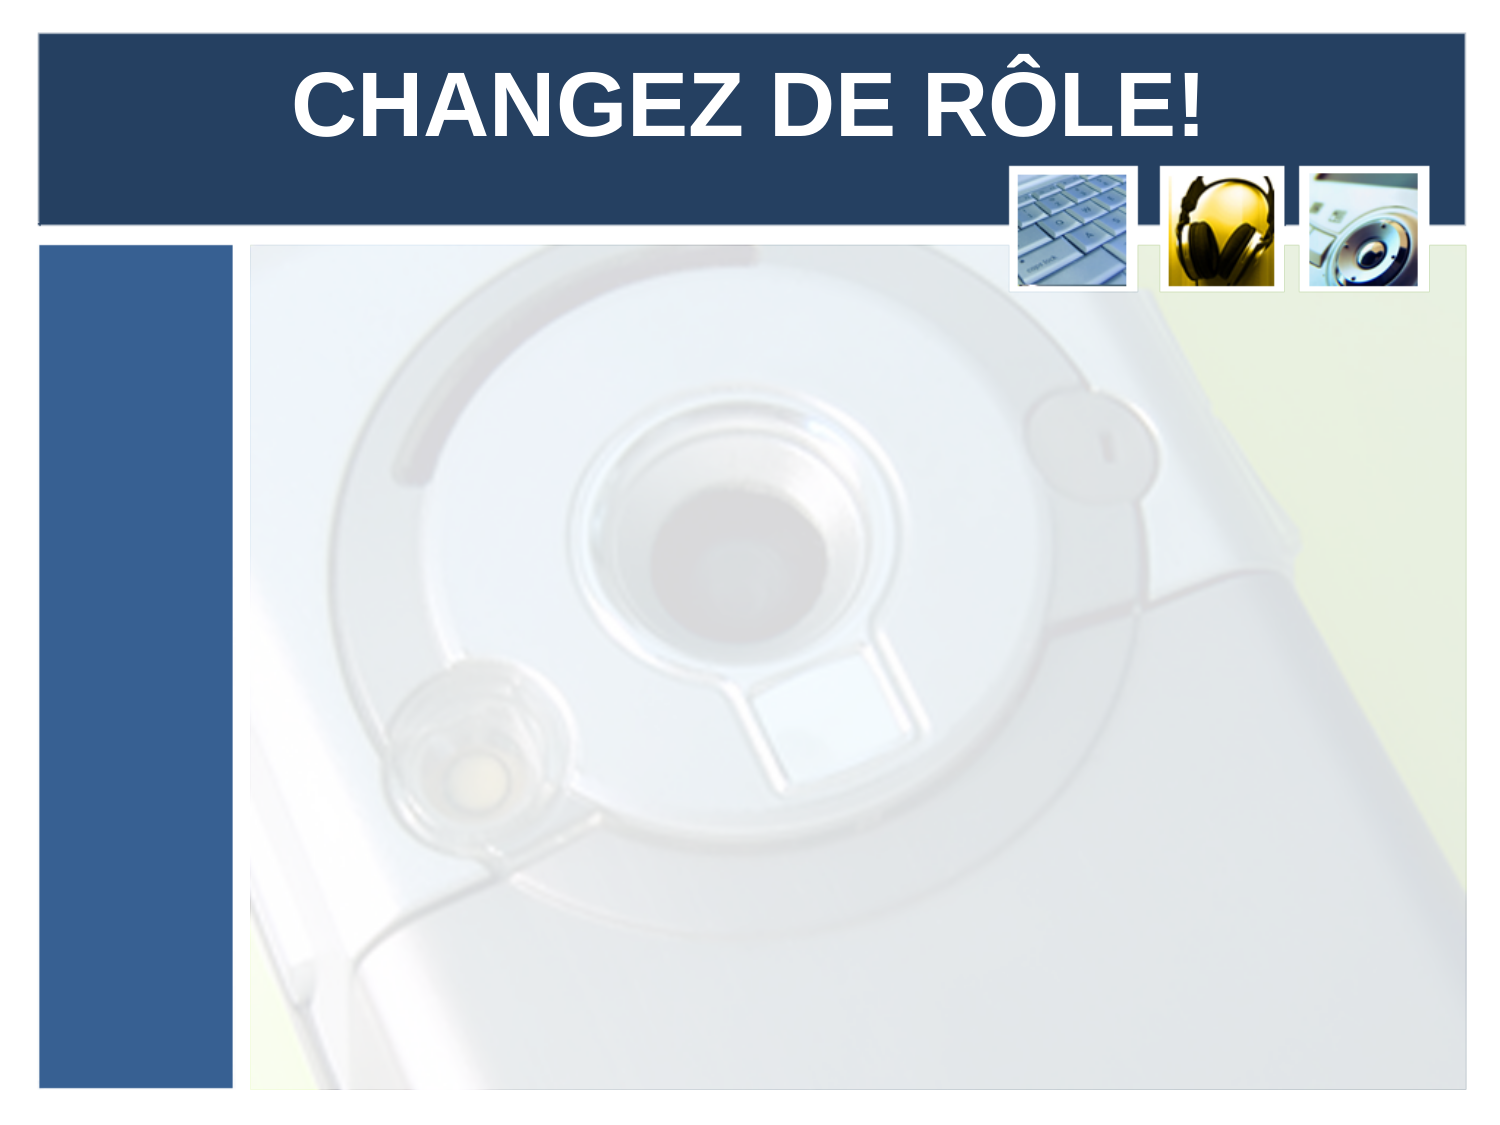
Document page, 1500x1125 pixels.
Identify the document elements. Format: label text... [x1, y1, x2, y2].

title CHANGEZ DE RÔLE! [75, 37, 1425, 163]
picture [0, 0, 1500, 1125]
